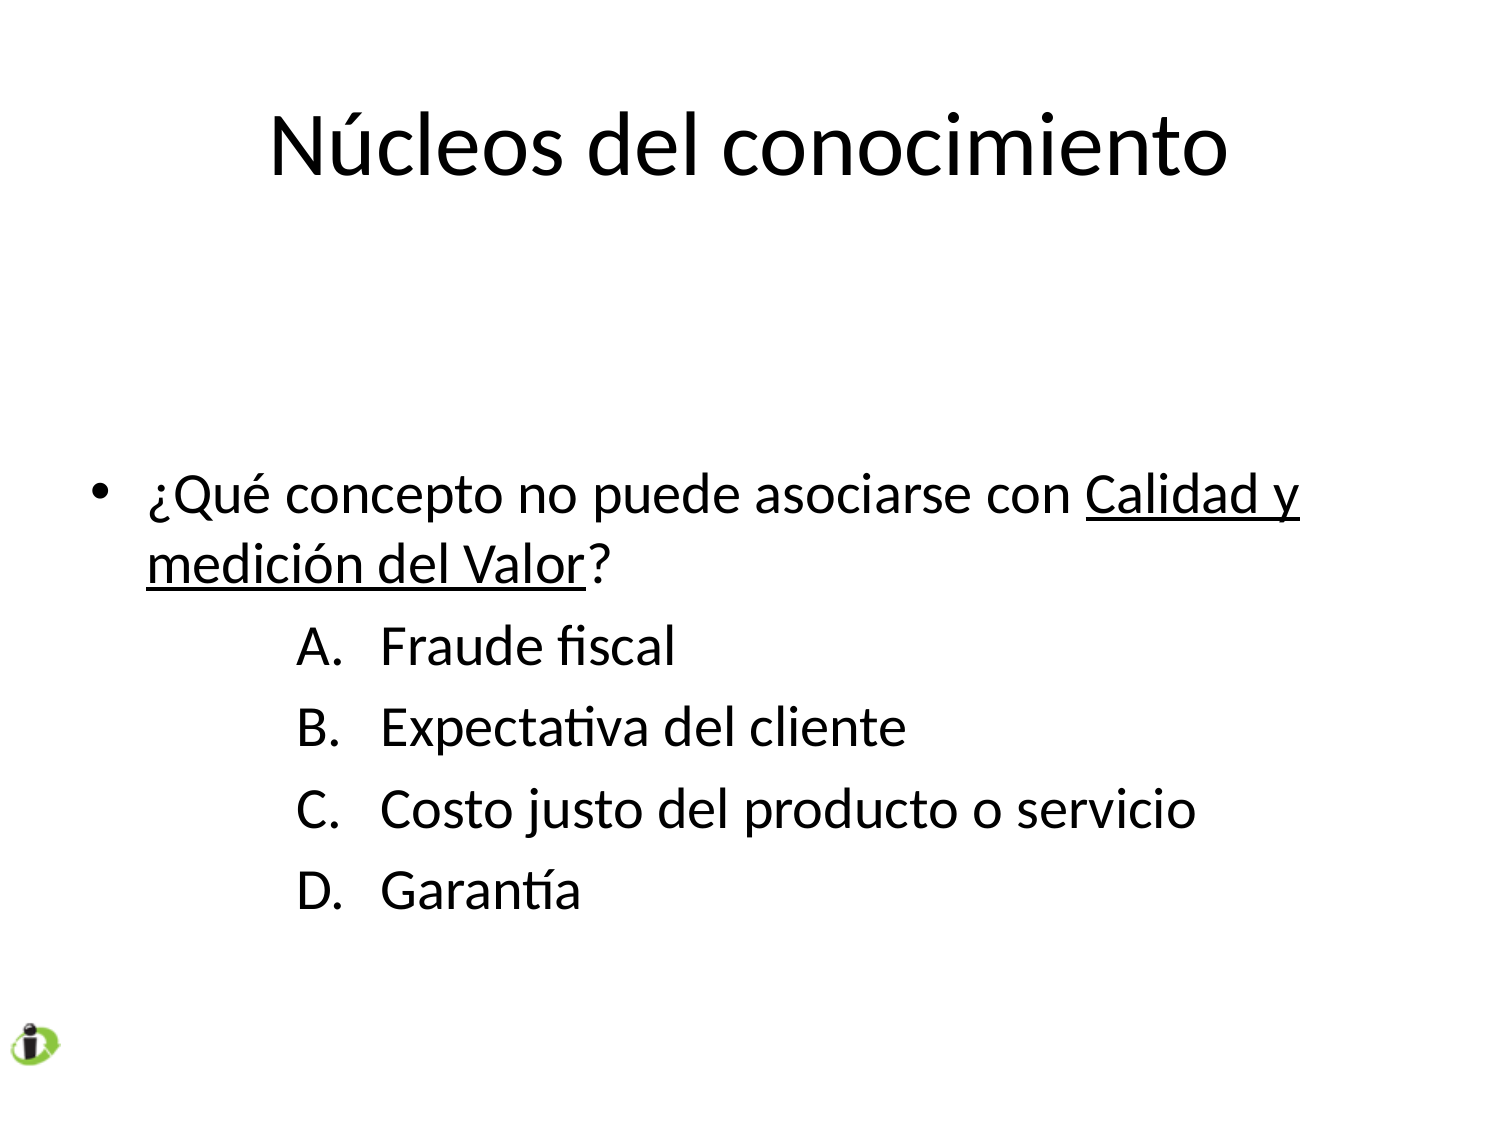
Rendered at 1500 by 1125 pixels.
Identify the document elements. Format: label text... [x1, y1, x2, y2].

list ¿Qué concepto no puede asociarse con Calidad y medición del Valor? Fraude fiscal Expectativa del cliente Costo justo del producto o servicio Garantía [75, 262, 1425, 1005]
title Núcleos del conocimiento [75, 45, 1425, 233]
picture [10, 1020, 61, 1072]
